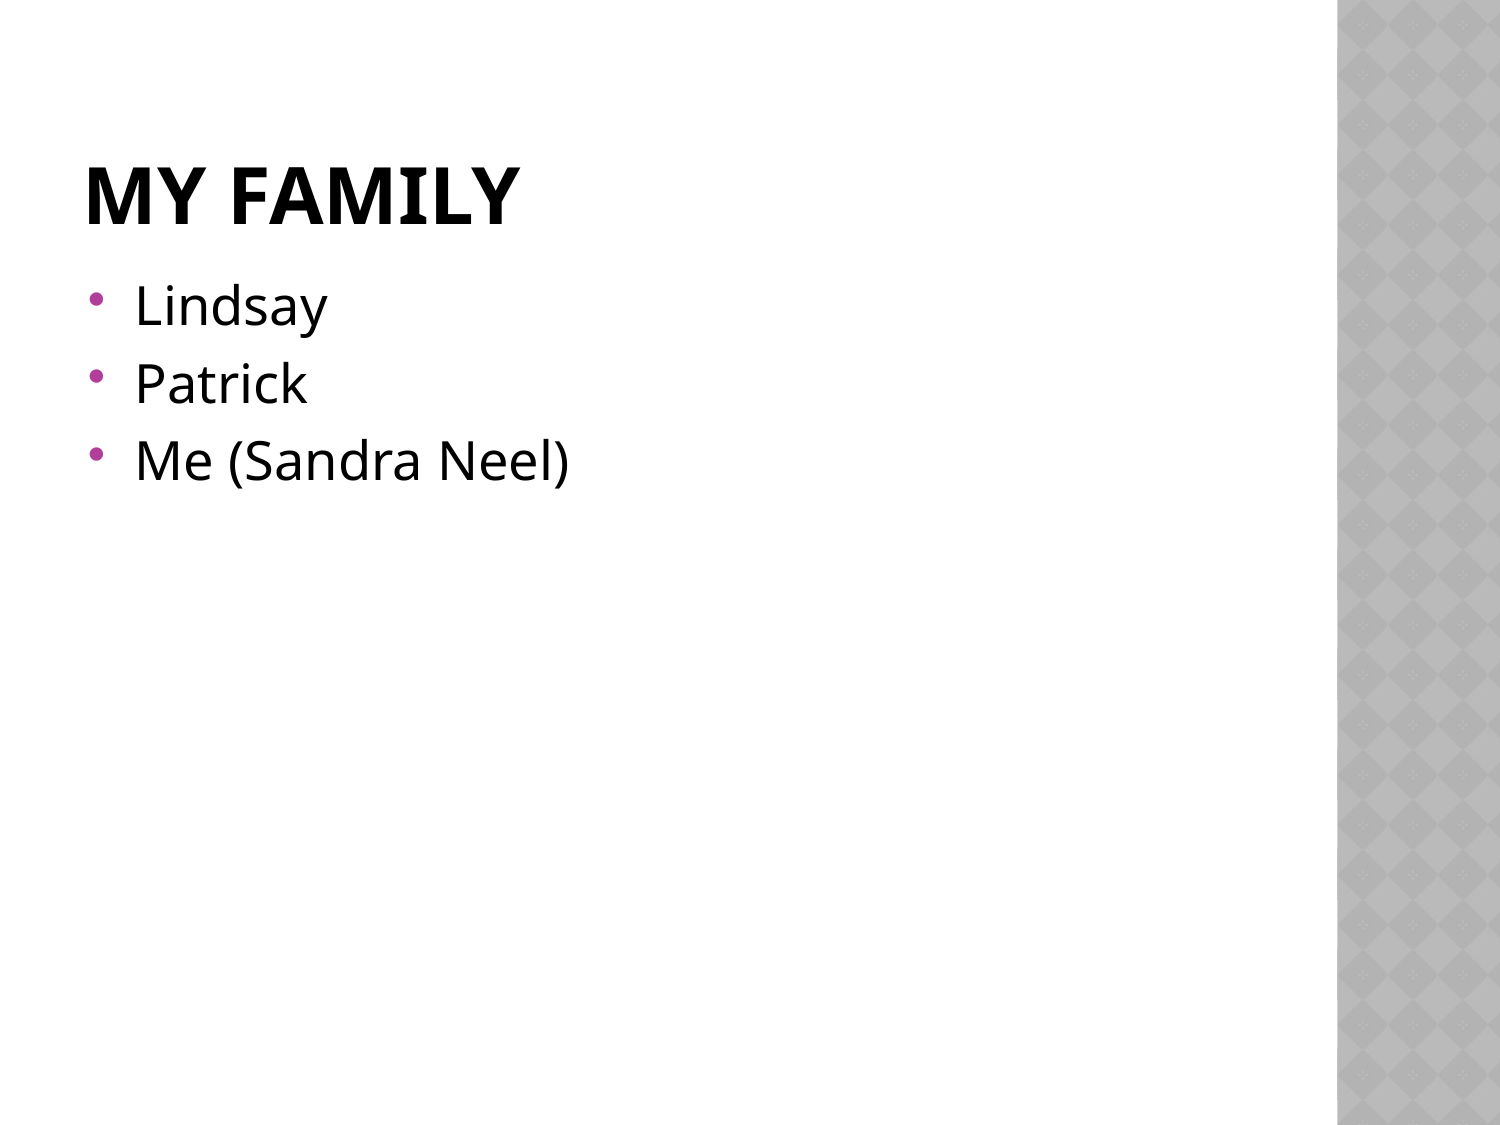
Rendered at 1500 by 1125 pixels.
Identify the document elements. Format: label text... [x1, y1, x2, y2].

list Lindsay Patrick Me (Sandra Neel) [75, 264, 1263, 1059]
title My Family [75, 52, 1263, 240]
